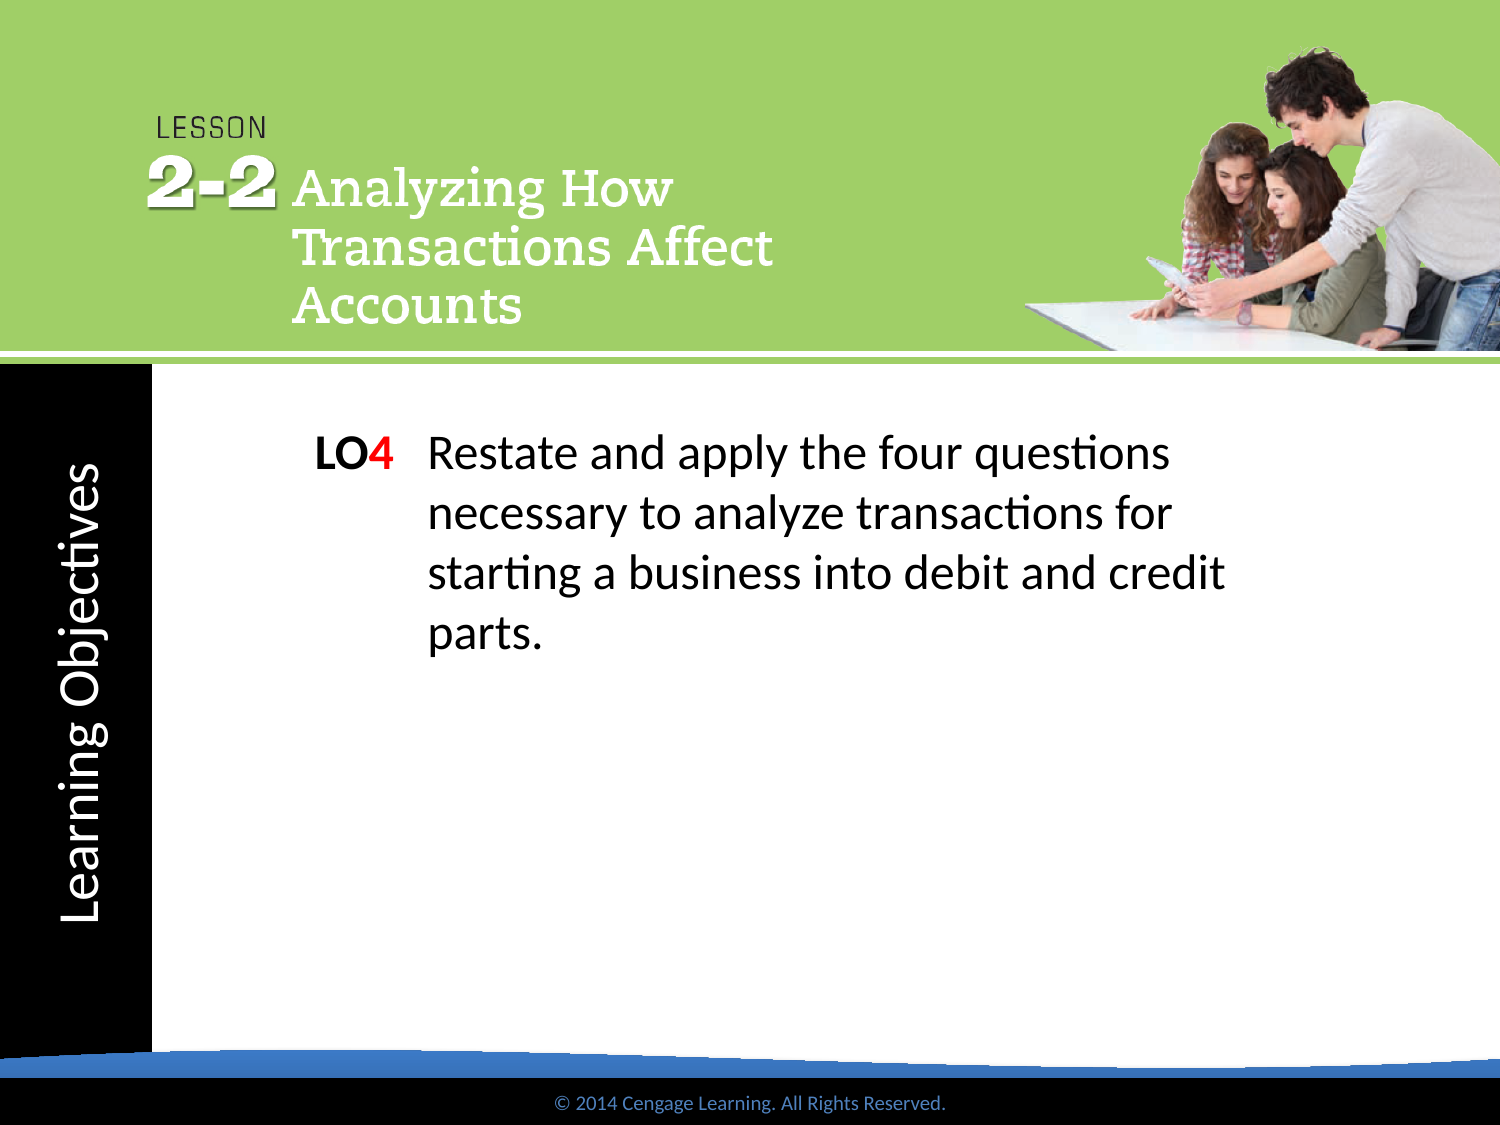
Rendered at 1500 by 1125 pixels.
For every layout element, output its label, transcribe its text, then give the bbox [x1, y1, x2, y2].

picture [0, 0, 1500, 364]
text_box Learning Objectives [0, 371, 152, 1058]
text_box © 2014 Cengage Learning. All Rights Reserved. [0, 1078, 1500, 1125]
text_box [0, 1050, 1500, 1078]
text_box LO4 Restate and apply the four questions necessary to analyze transactions for starting a business into debit and credit parts. [299, 412, 1350, 668]
